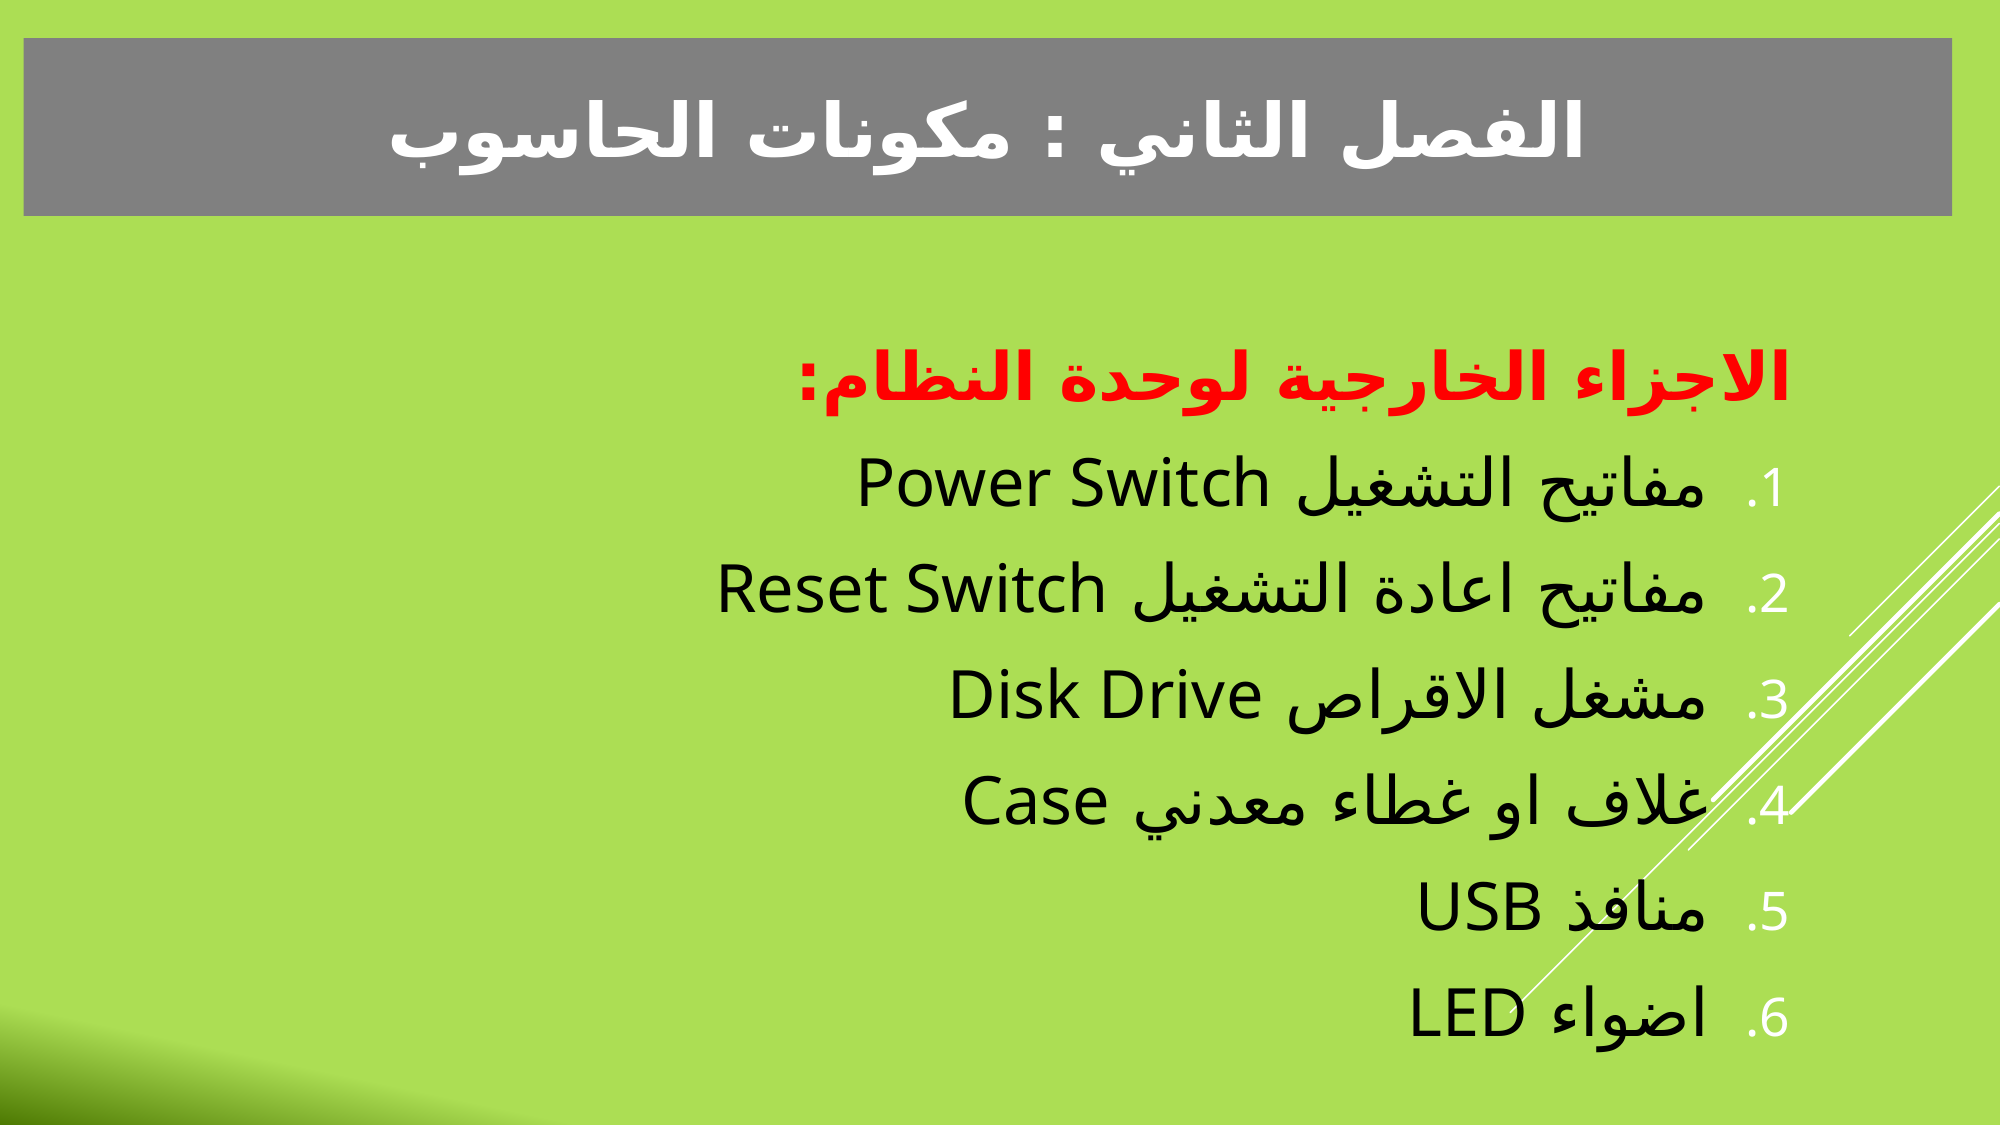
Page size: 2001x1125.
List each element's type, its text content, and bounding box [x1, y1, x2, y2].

list الاجزاء الخارجية لوحدة النظام: مفاتيح التشغيل Power Switch مفاتيح اعادة التشغيل Reset Switch مشغل الاقراص Disk Drive غلاف او غطاء معدني Case منافذ USB اضواء LED [203, 277, 1809, 1106]
text_box الفصل الثاني : مكونات الحاسوب [23, 38, 1953, 216]
